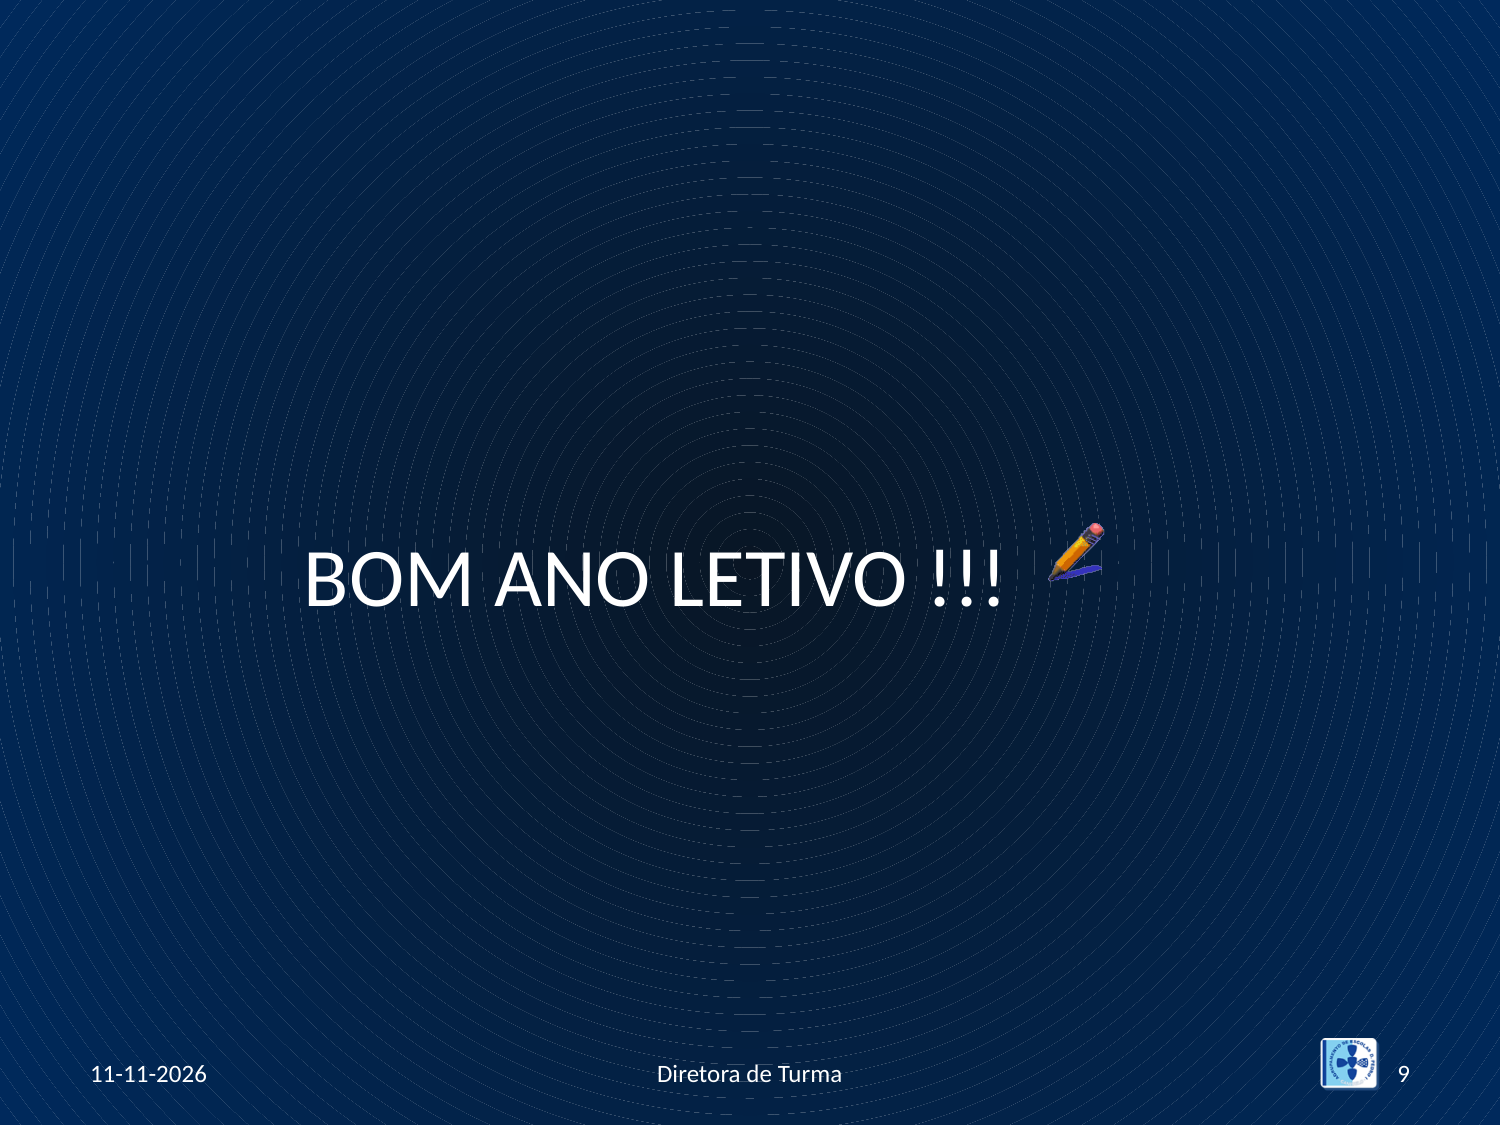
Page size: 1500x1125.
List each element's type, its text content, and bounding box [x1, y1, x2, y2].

picture [1045, 503, 1140, 599]
text_box BOM ANO LETIVO !!! [289, 515, 1211, 630]
slide_number 9 [1074, 1042, 1425, 1103]
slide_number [75, 1042, 425, 1103]
footer Diretora de Turma [512, 1042, 988, 1103]
picture [1320, 1038, 1380, 1091]
